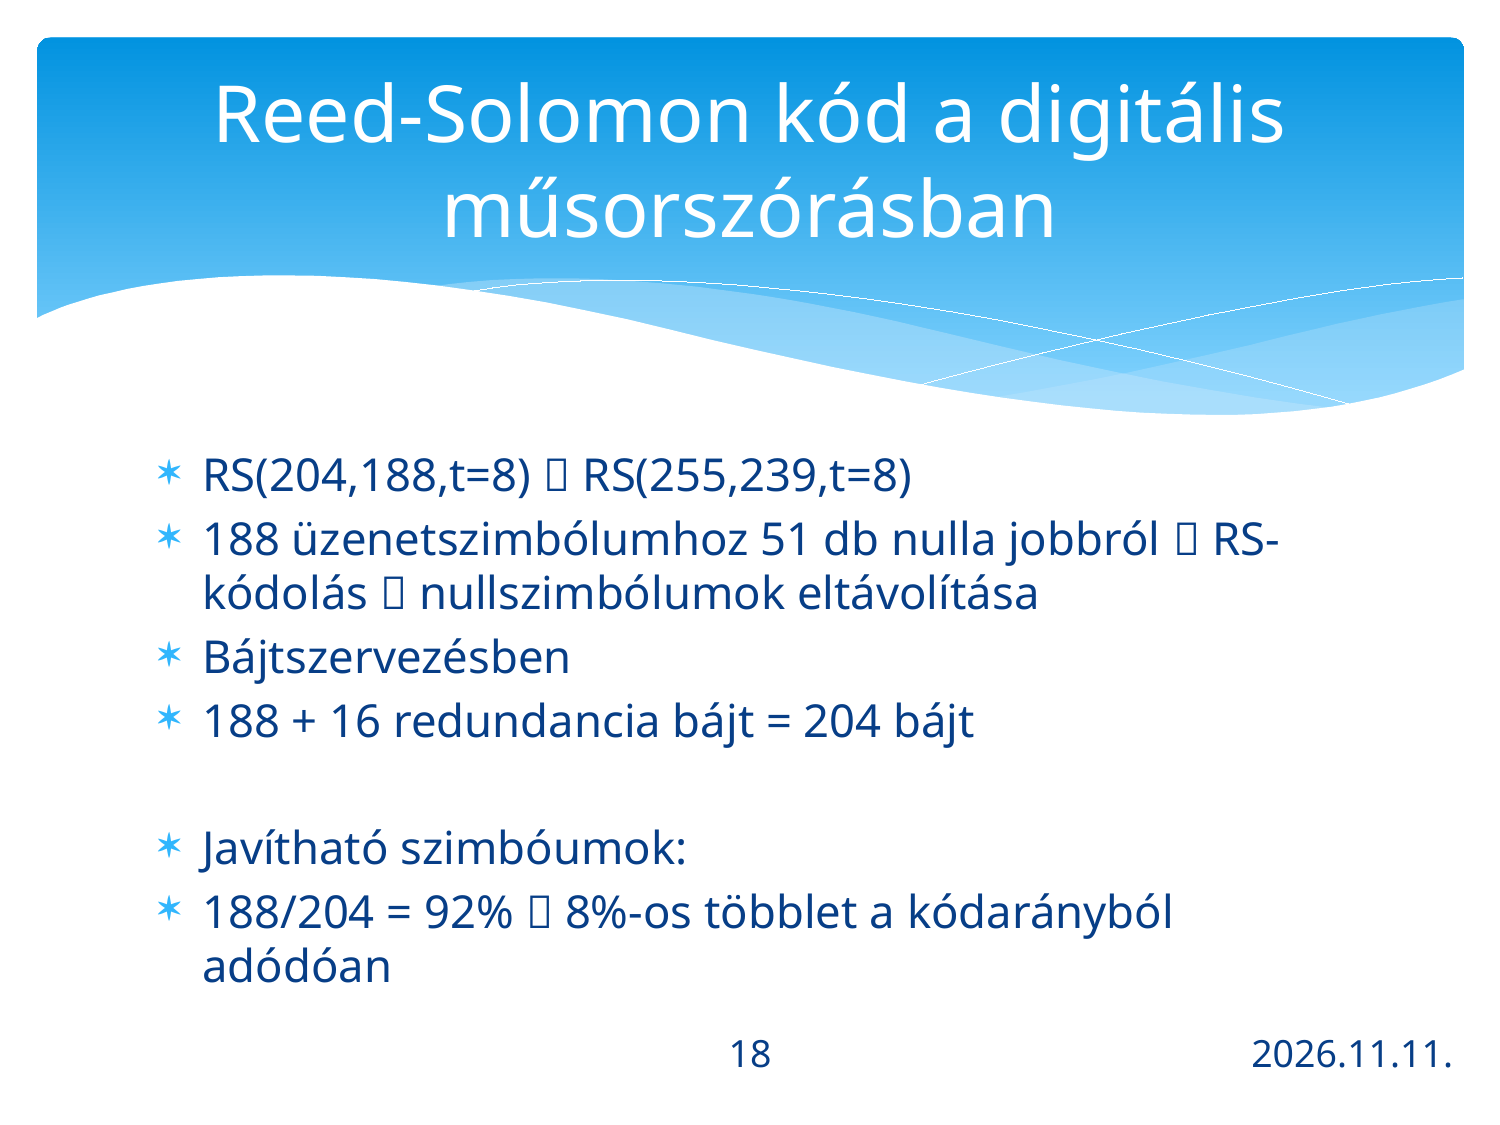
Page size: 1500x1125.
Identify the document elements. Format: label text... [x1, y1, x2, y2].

slide_number 18 [654, 1025, 846, 1086]
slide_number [847, 1025, 1469, 1086]
title Reed-Solomon kód a digitális műsorszórásban [75, 55, 1425, 261]
